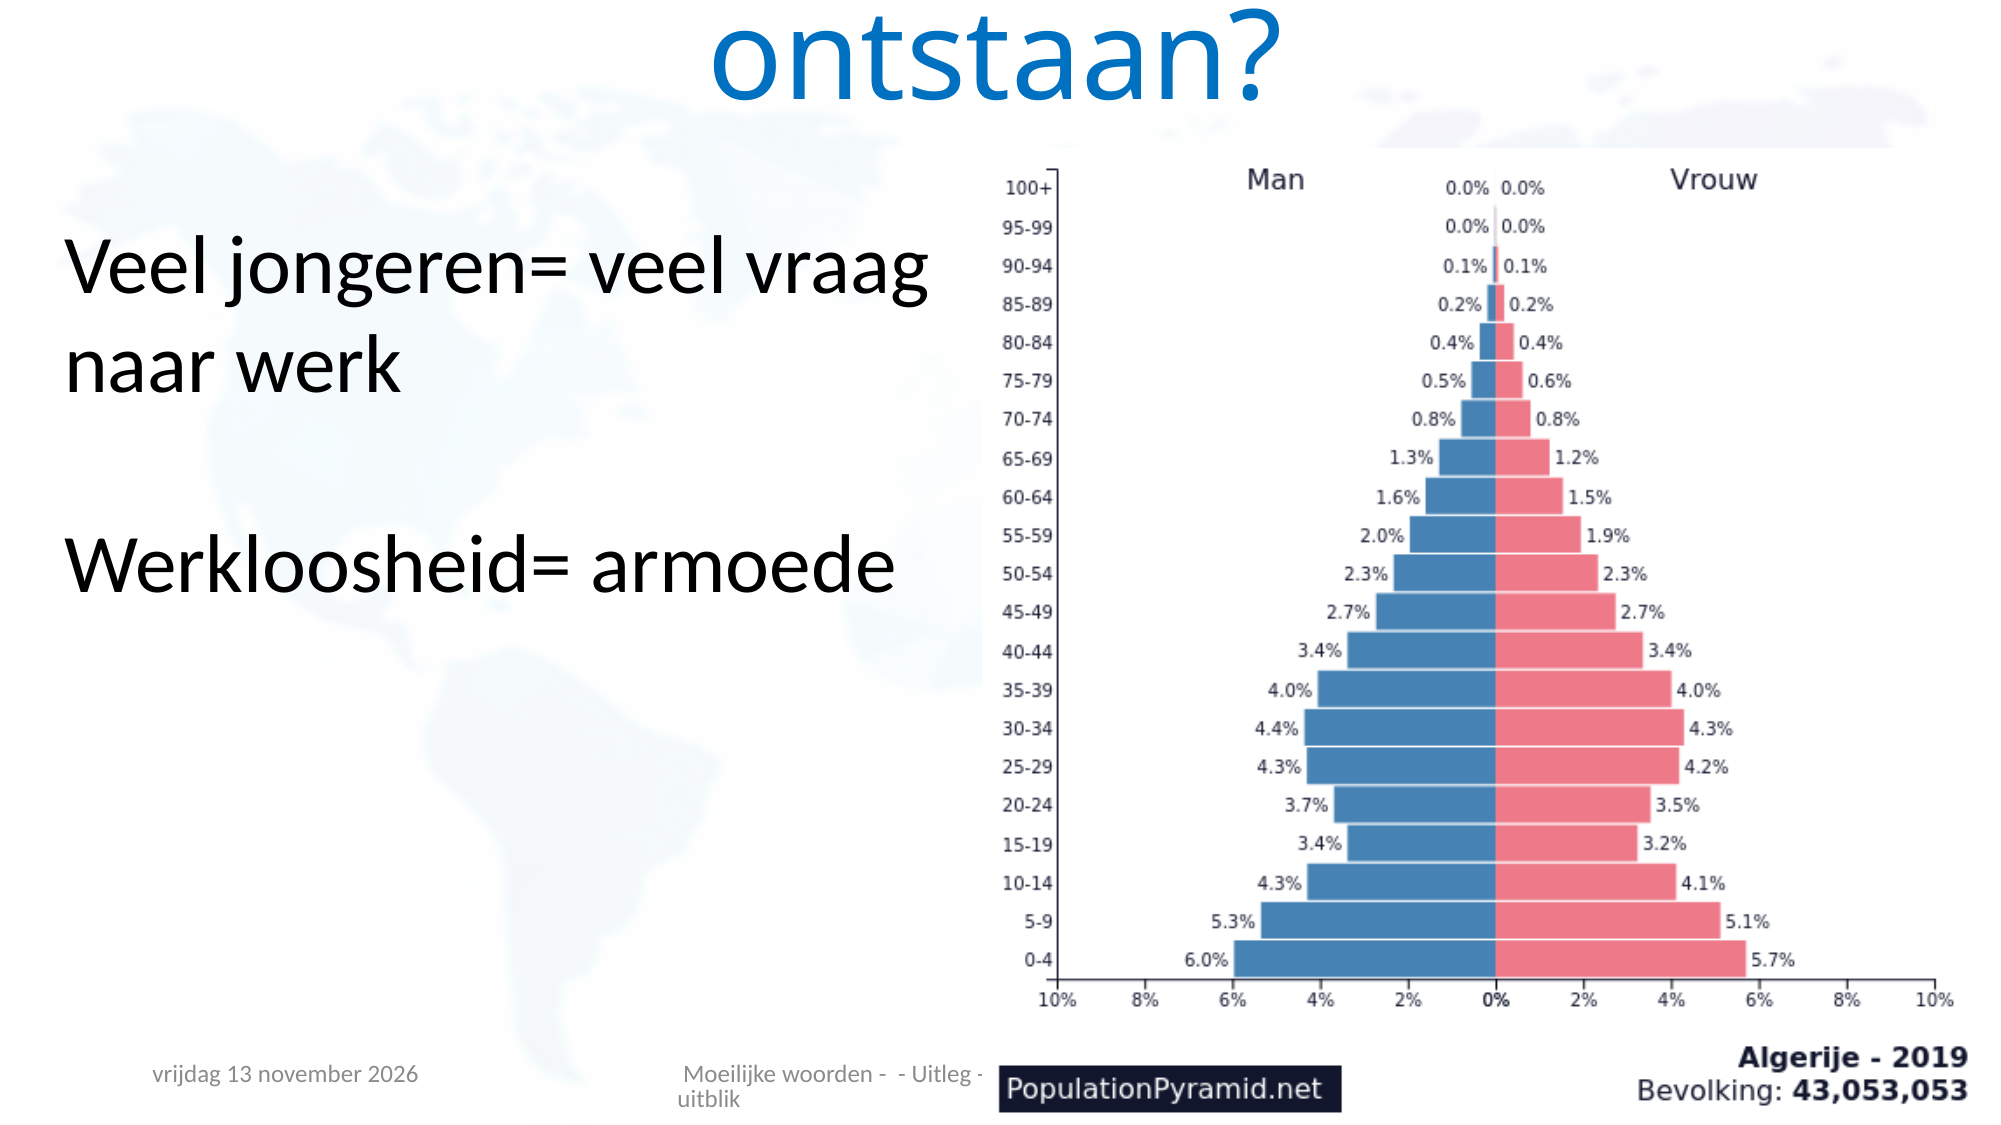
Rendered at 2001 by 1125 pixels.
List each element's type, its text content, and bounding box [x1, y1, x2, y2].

text_box [364, 104, 1945, 202]
text_box Veel jongeren= veel vraag naar werk Werkloosheid= armoede [49, 202, 982, 618]
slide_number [137, 1042, 588, 1103]
title Waardoor kunnen conflicten ontstaan? [0, 0, 2000, 135]
picture [982, 148, 1987, 1125]
footer Moeilijke woorden - - Uitleg - Lezen- Zelfstandig werken - Vooruitblik [662, 1042, 982, 1103]
